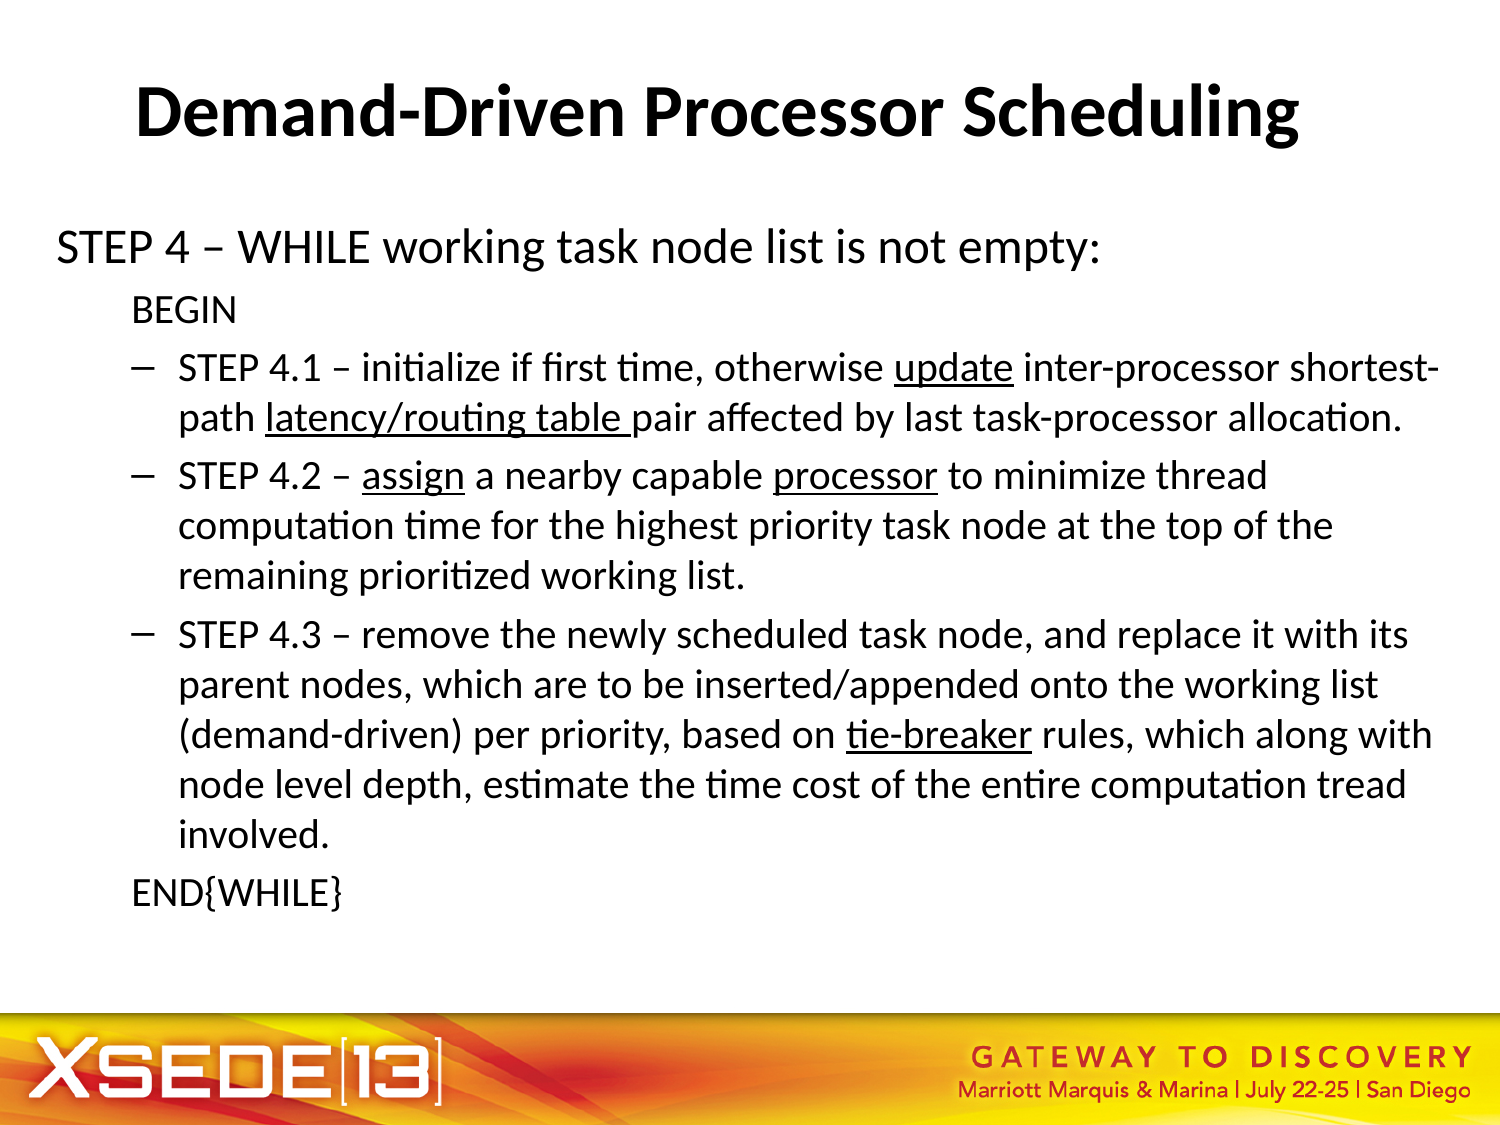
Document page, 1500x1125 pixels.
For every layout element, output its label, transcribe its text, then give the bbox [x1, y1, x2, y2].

text_box Demand-Driven Processor Scheduling [61, 54, 1375, 279]
picture [0, 984, 1500, 1125]
text_box STEP 4 – WHILE working task node list is not empty: BEGIN STEP 4.1 – initialize if first time, otherwise update inter-processor shortest-path latency/routing table pair affected by last task-processor allocation. STEP 4.2 – assign a nearby capable processor to minimize thread computation time for the highest priority task node at the top of the remaining prioritized working list. STEP 4.3 – remove the newly scheduled task node, and replace it with its parent nodes, which are to be inserted/appended onto the working list (demand-driven) per priority, based on tie-breaker rules, which along with node level depth, estimate the time cost of the entire computation tread involved. END{WHILE} [41, 205, 1461, 895]
